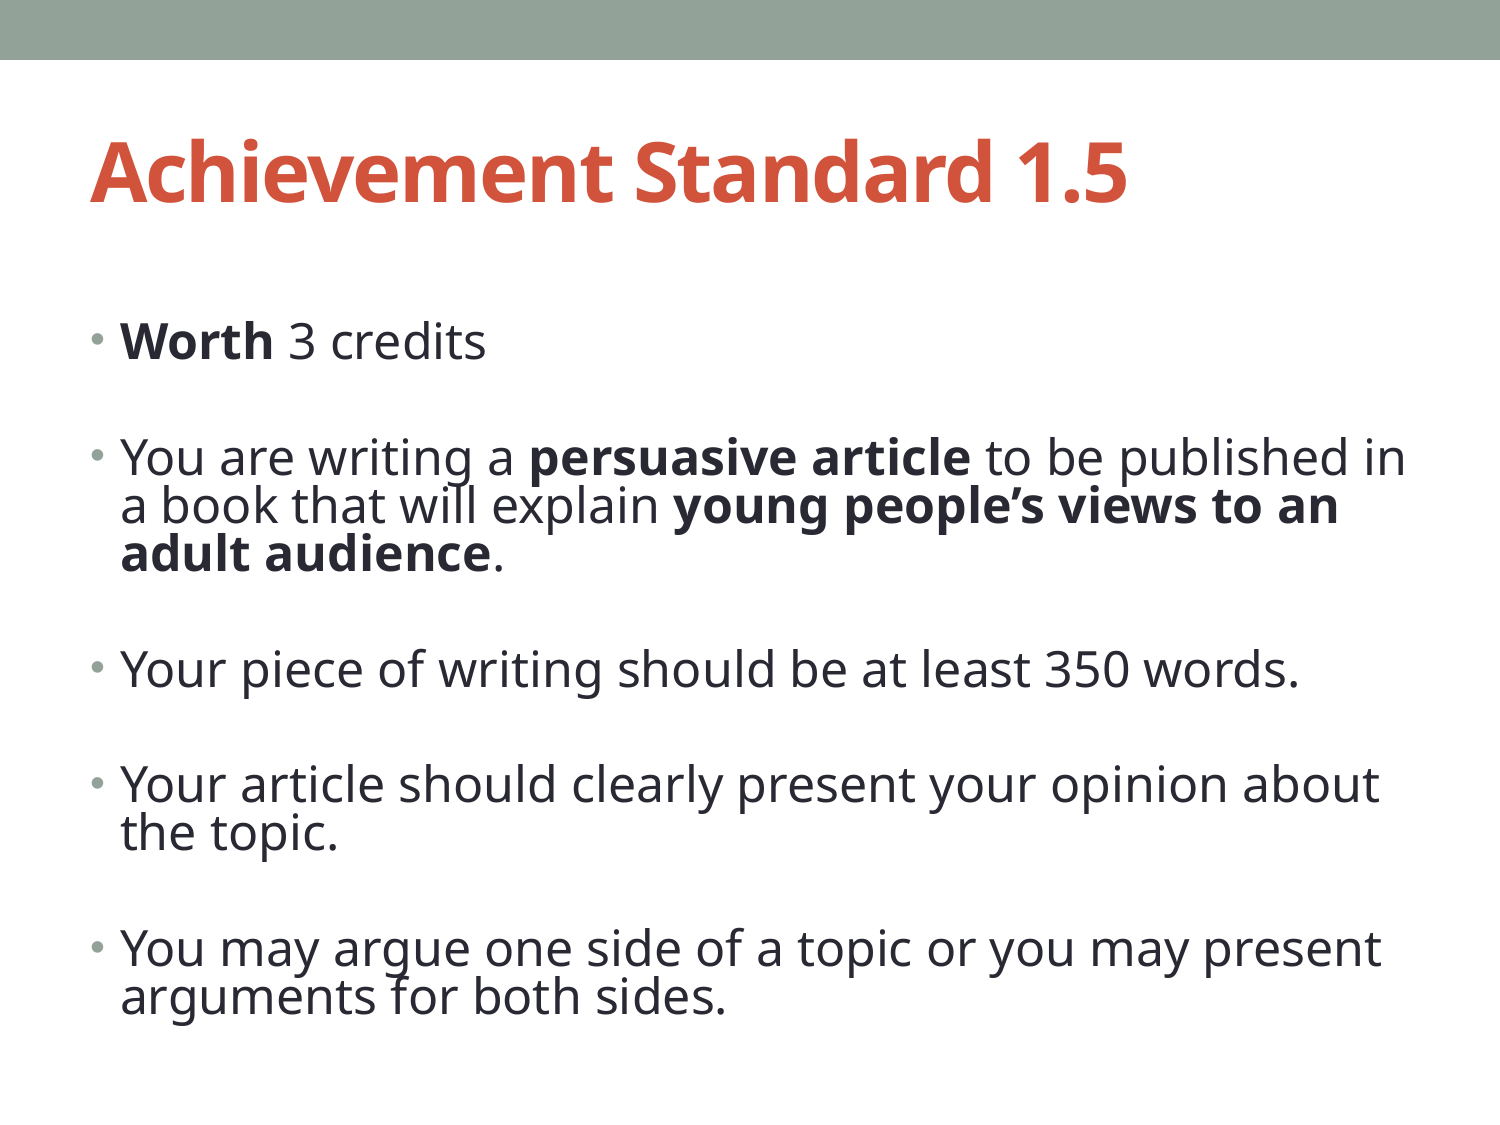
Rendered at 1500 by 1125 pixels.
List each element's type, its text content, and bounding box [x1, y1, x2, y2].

list Worth 3 credits You are writing a persuasive article to be published in a book that will explain young people’s views to an adult audience. Your piece of writing should be at least 350 words. Your article should clearly present your opinion about the topic. You may argue one side of a topic or you may present arguments for both sides. [75, 243, 1425, 1059]
title Achievement Standard 1.5 [75, 87, 1425, 243]
